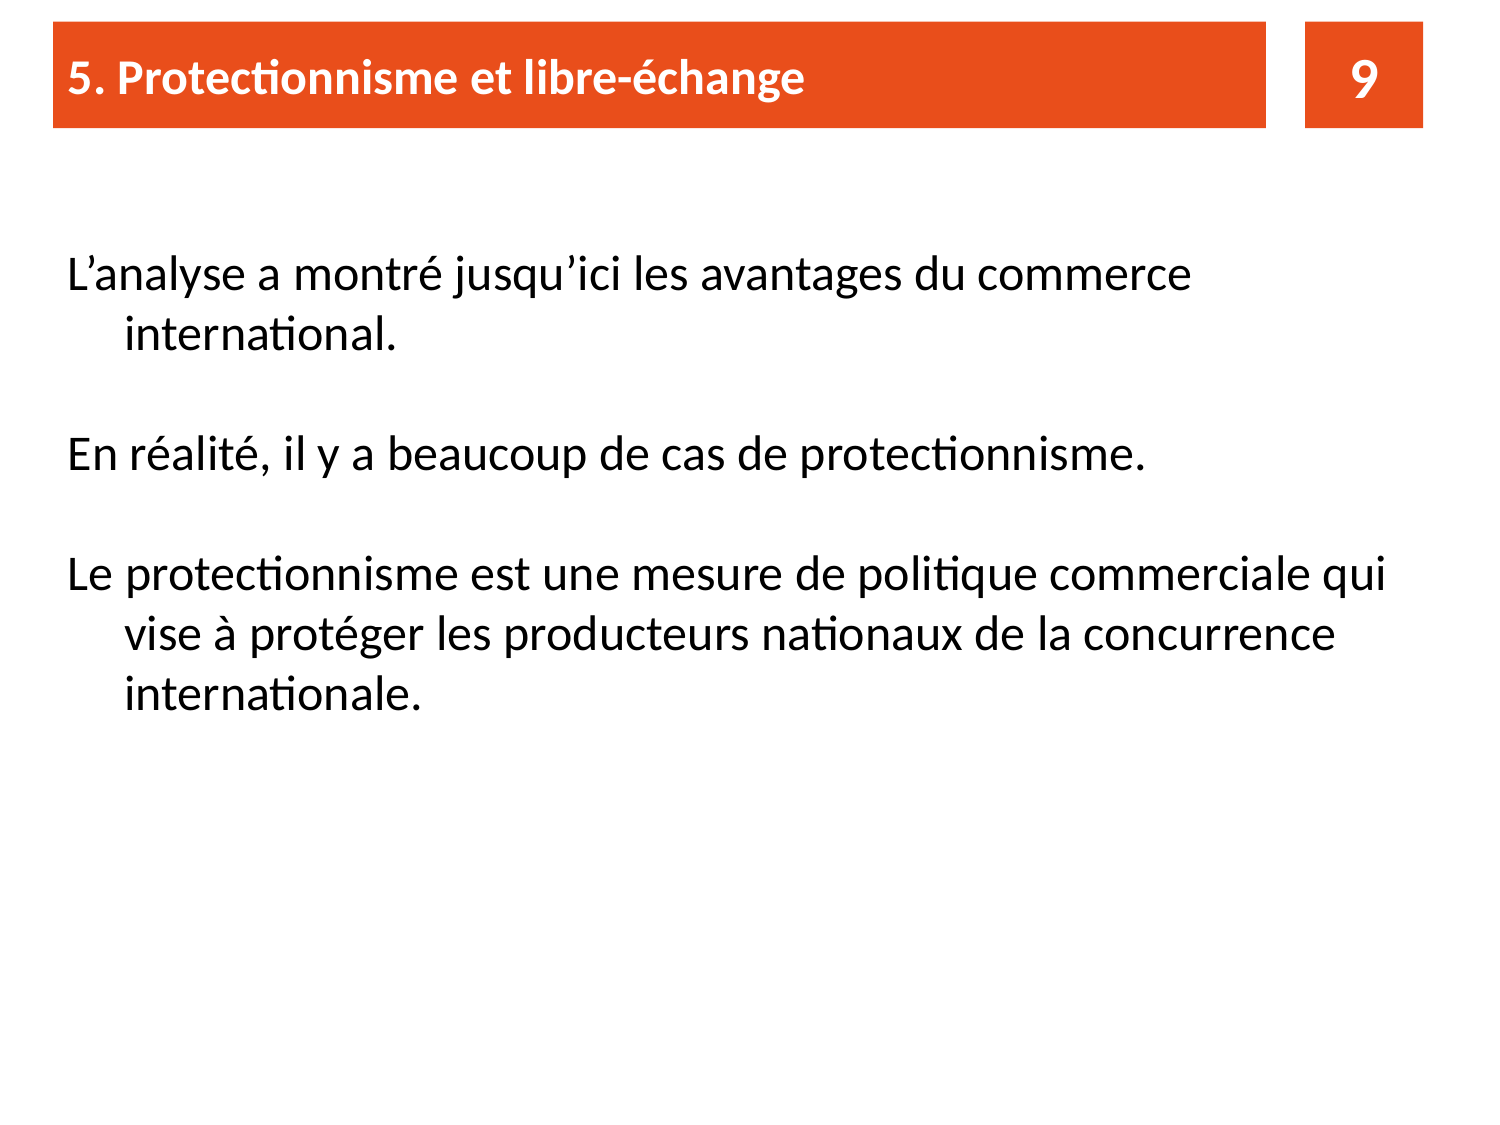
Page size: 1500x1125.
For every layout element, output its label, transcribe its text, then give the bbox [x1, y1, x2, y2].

text_box 9 [1305, 21, 1424, 129]
text_box L’analyse a montré jusqu’ici les avantages du commerce international. En réalité, il y a beaucoup de cas de protectionnisme. Le protectionnisme est une mesure de politique commerciale qui vise à protéger les producteurs nationaux de la concurrence internationale. [53, 172, 1447, 728]
text_box 5. Protectionnisme et libre-échange [53, 21, 1266, 129]
